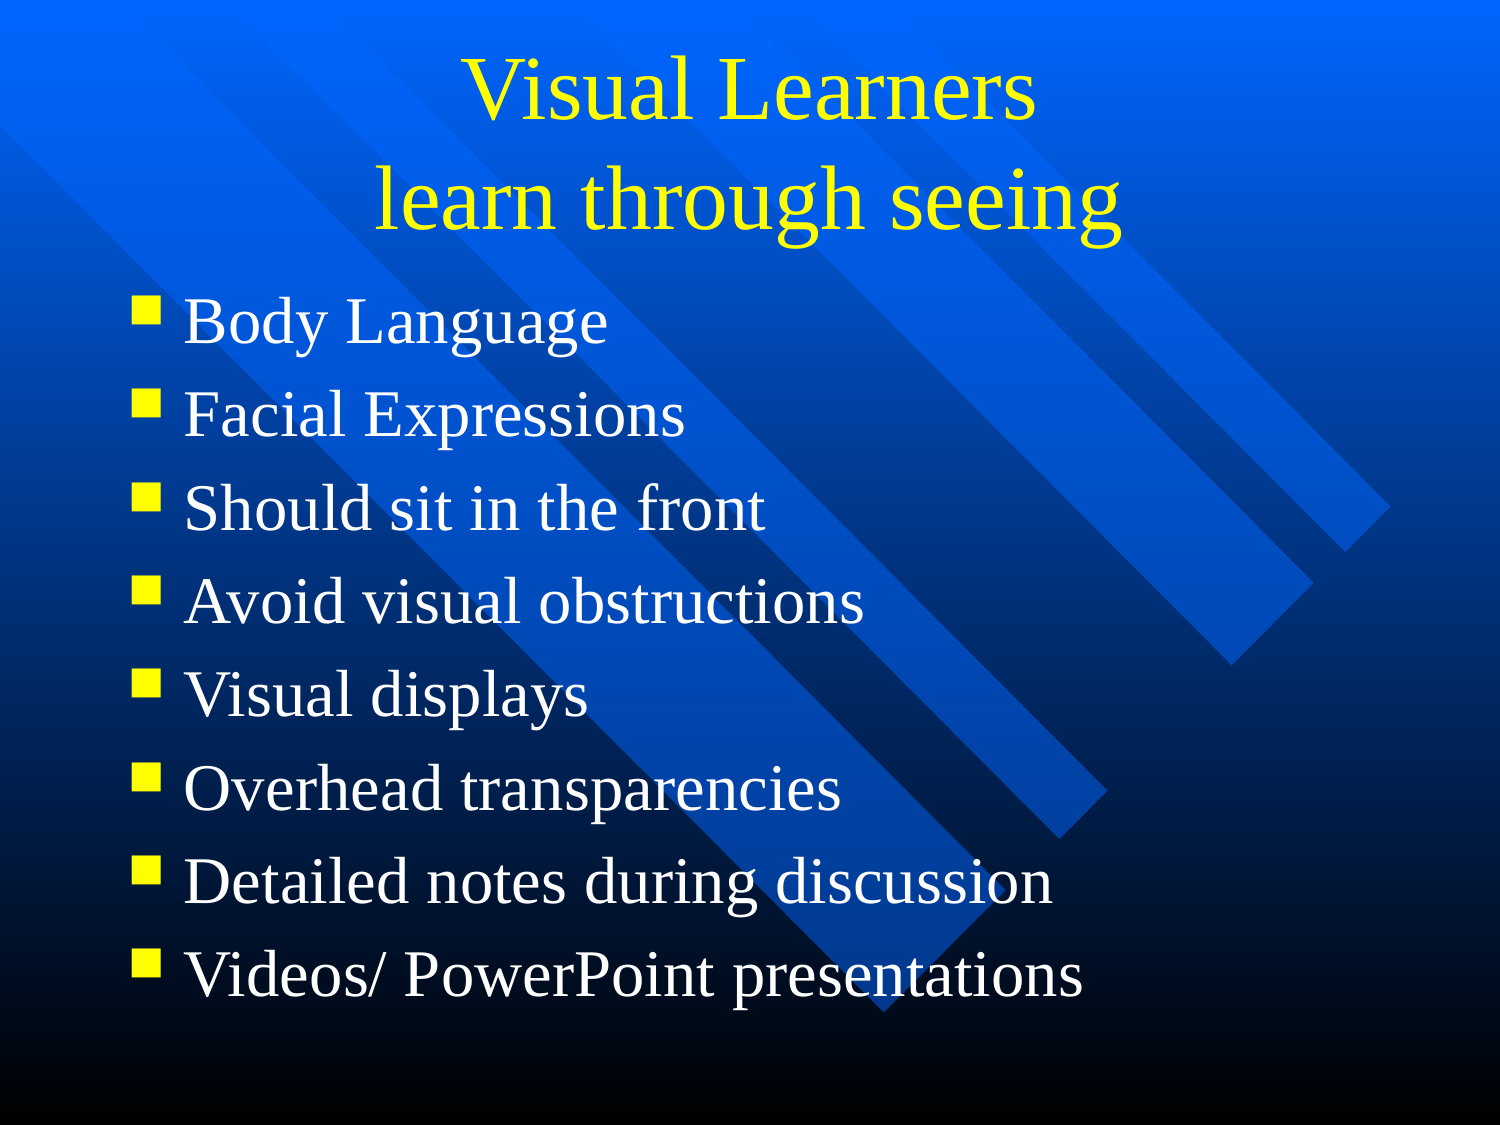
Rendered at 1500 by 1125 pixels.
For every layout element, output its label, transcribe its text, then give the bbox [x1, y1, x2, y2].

title Visual Learners learn through seeing [112, 37, 1388, 238]
list Body Language Facial Expressions Should sit in the front Avoid visual obstructions Visual displays Overhead transparencies Detailed notes during discussion Videos/ PowerPoint presentations [111, 268, 1388, 1076]
